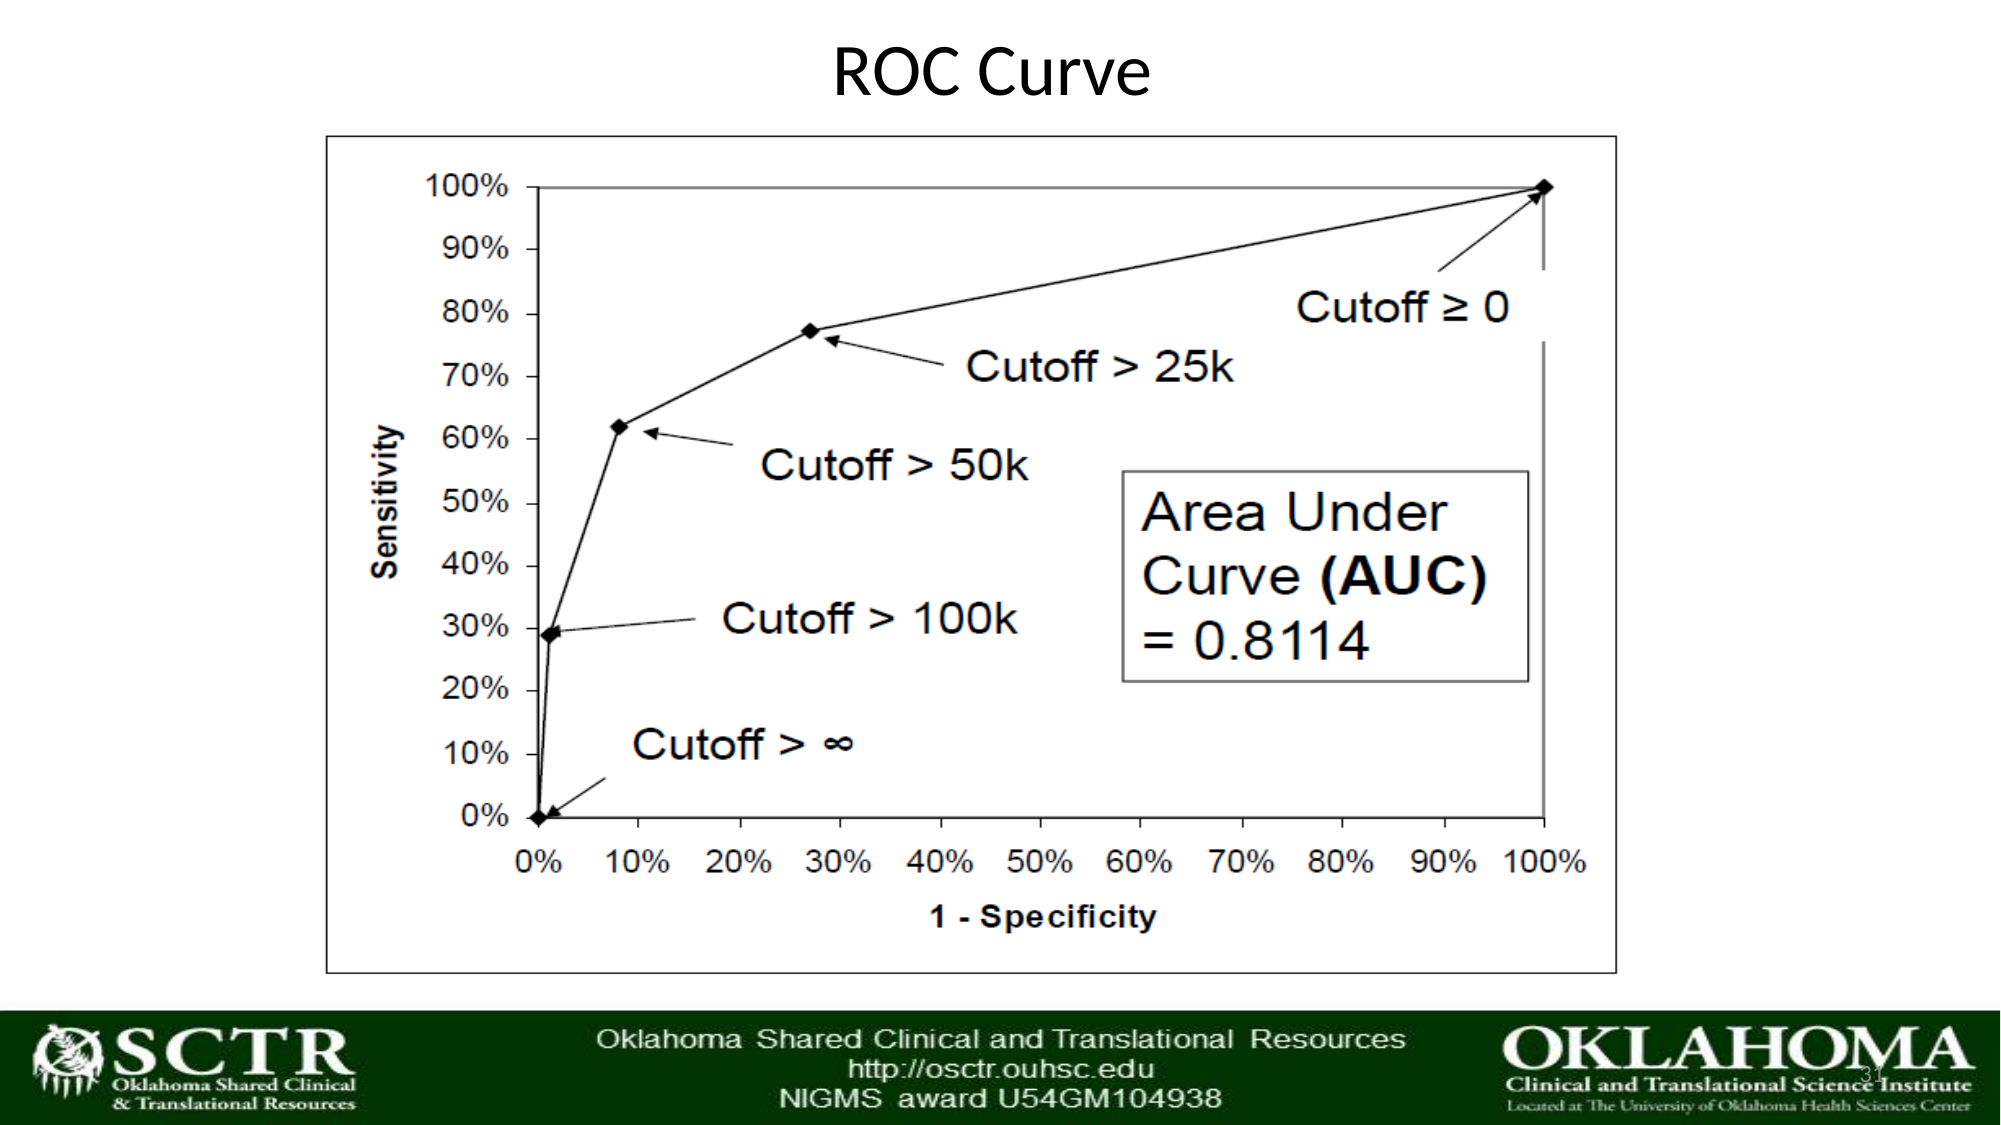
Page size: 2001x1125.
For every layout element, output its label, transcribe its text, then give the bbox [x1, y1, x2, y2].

title ROC Curve [105, 12, 1880, 118]
picture [0, 0, 2001, 1125]
slide_number 31 [1433, 1042, 1900, 1103]
